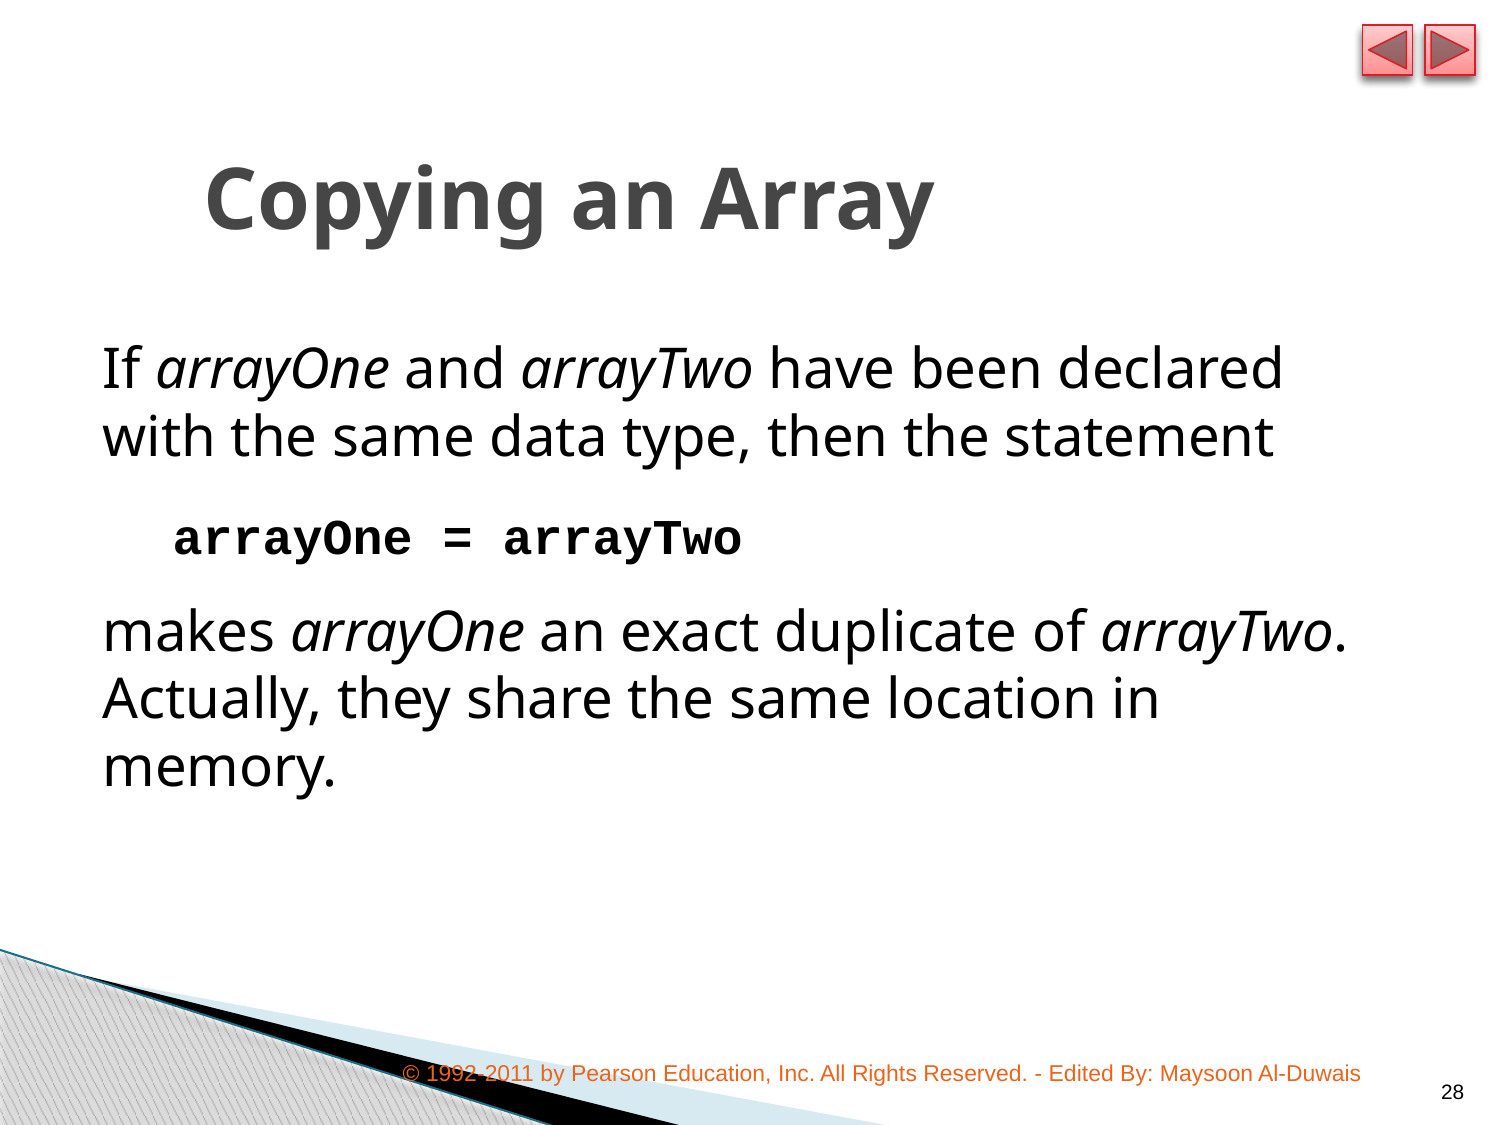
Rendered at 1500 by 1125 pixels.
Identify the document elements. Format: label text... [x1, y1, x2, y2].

footer © 1992-2011 by Pearson Education, Inc. All Rights Reserved. - Edited By: Maysoon Al-Duwais [387, 1051, 1425, 1112]
slide_number 28 [1425, 1051, 1479, 1112]
title Copying an Array [188, 101, 1350, 289]
list If arrayOne and arrayTwo have been declared with the same data type, then the statement arrayOne = arrayTwo makes arrayOne an exact duplicate of arrayTwo. Actually, they share the same location in memory. [87, 324, 1395, 1007]
